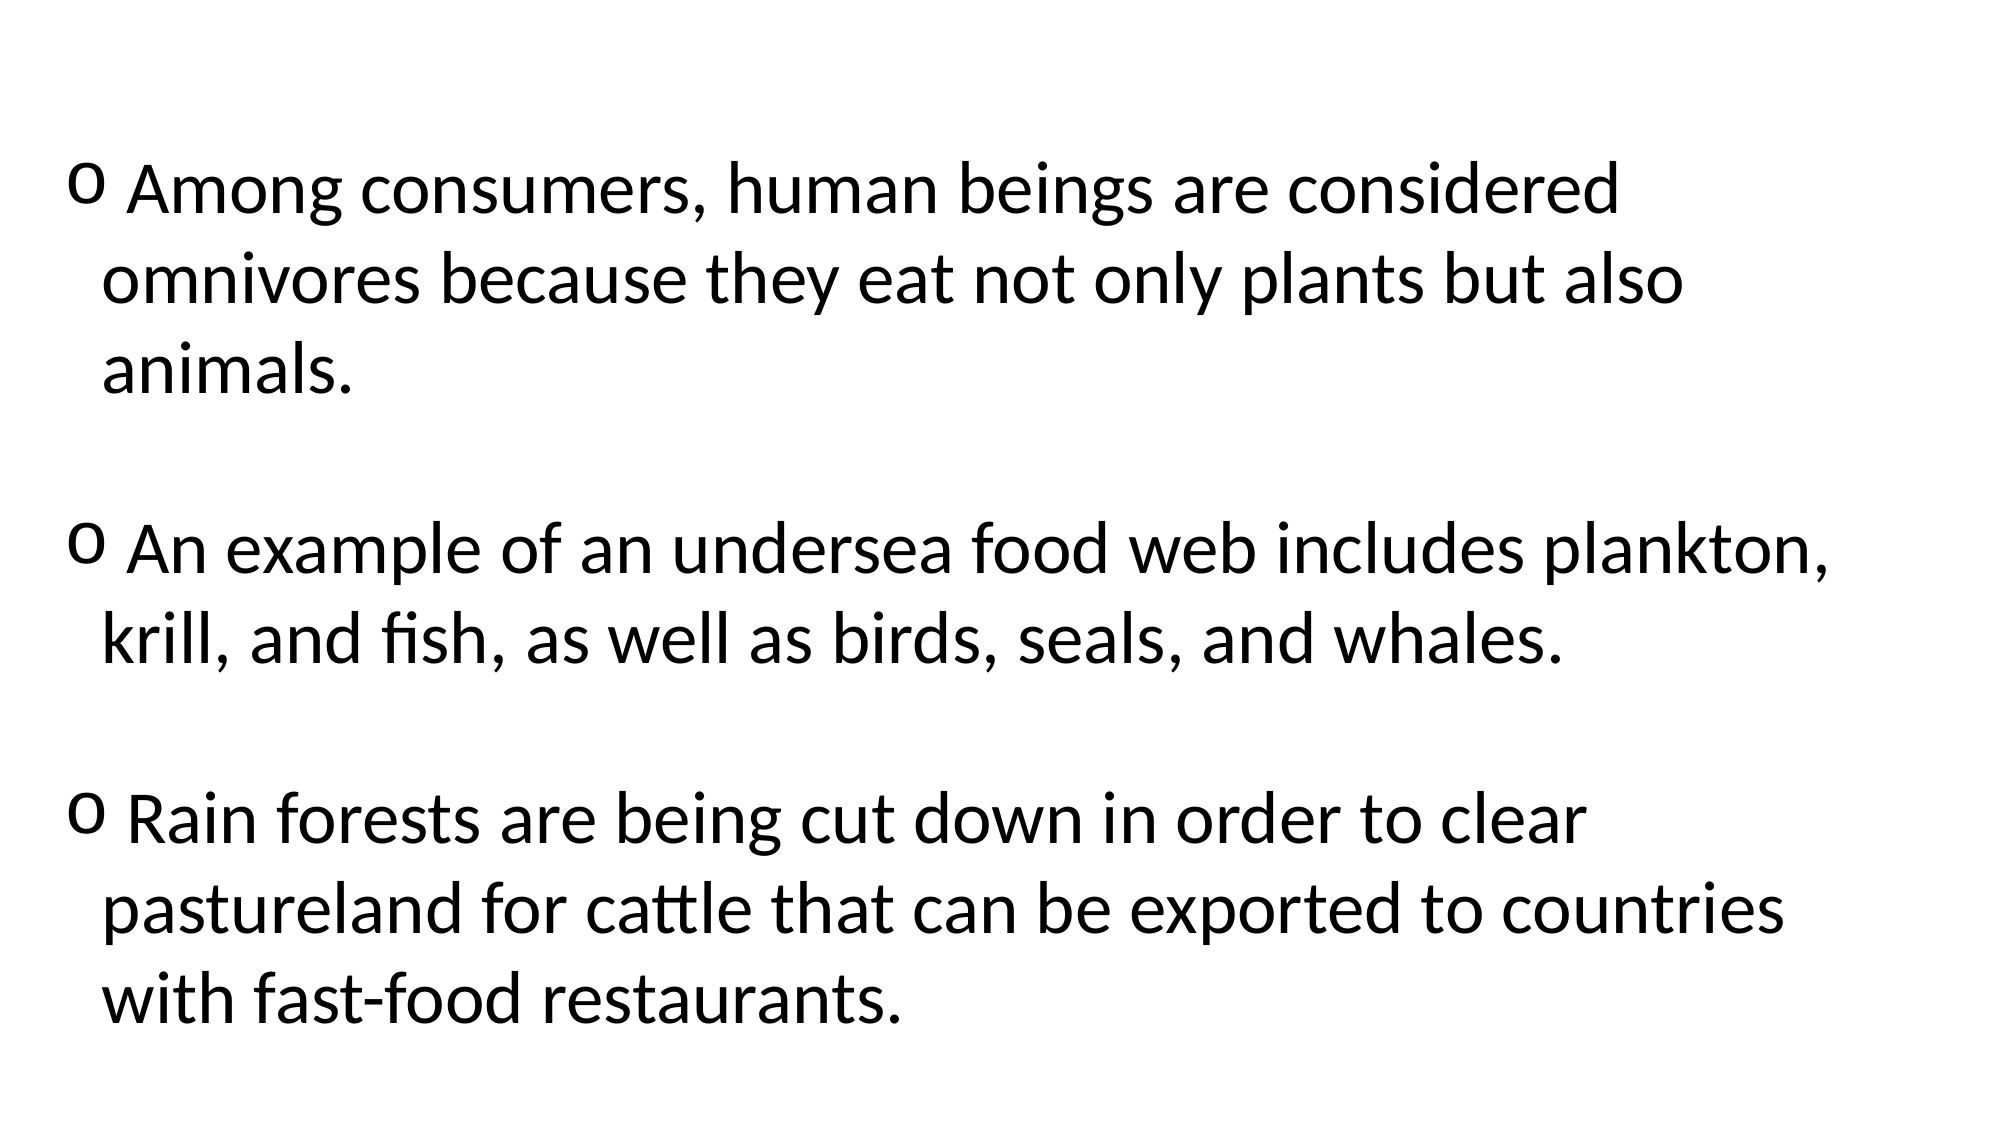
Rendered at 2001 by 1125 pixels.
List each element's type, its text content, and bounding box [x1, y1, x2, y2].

list Among consumers, human beings are considered omnivores because they eat not only plants but also animals. An example of an undersea food web includes plankton, krill, and fish, as well as birds, seals, and whales. Rain forests are being cut down in order to clear pastureland for cattle that can be exported to countries with fast-food restaurants. [49, 130, 1863, 1014]
